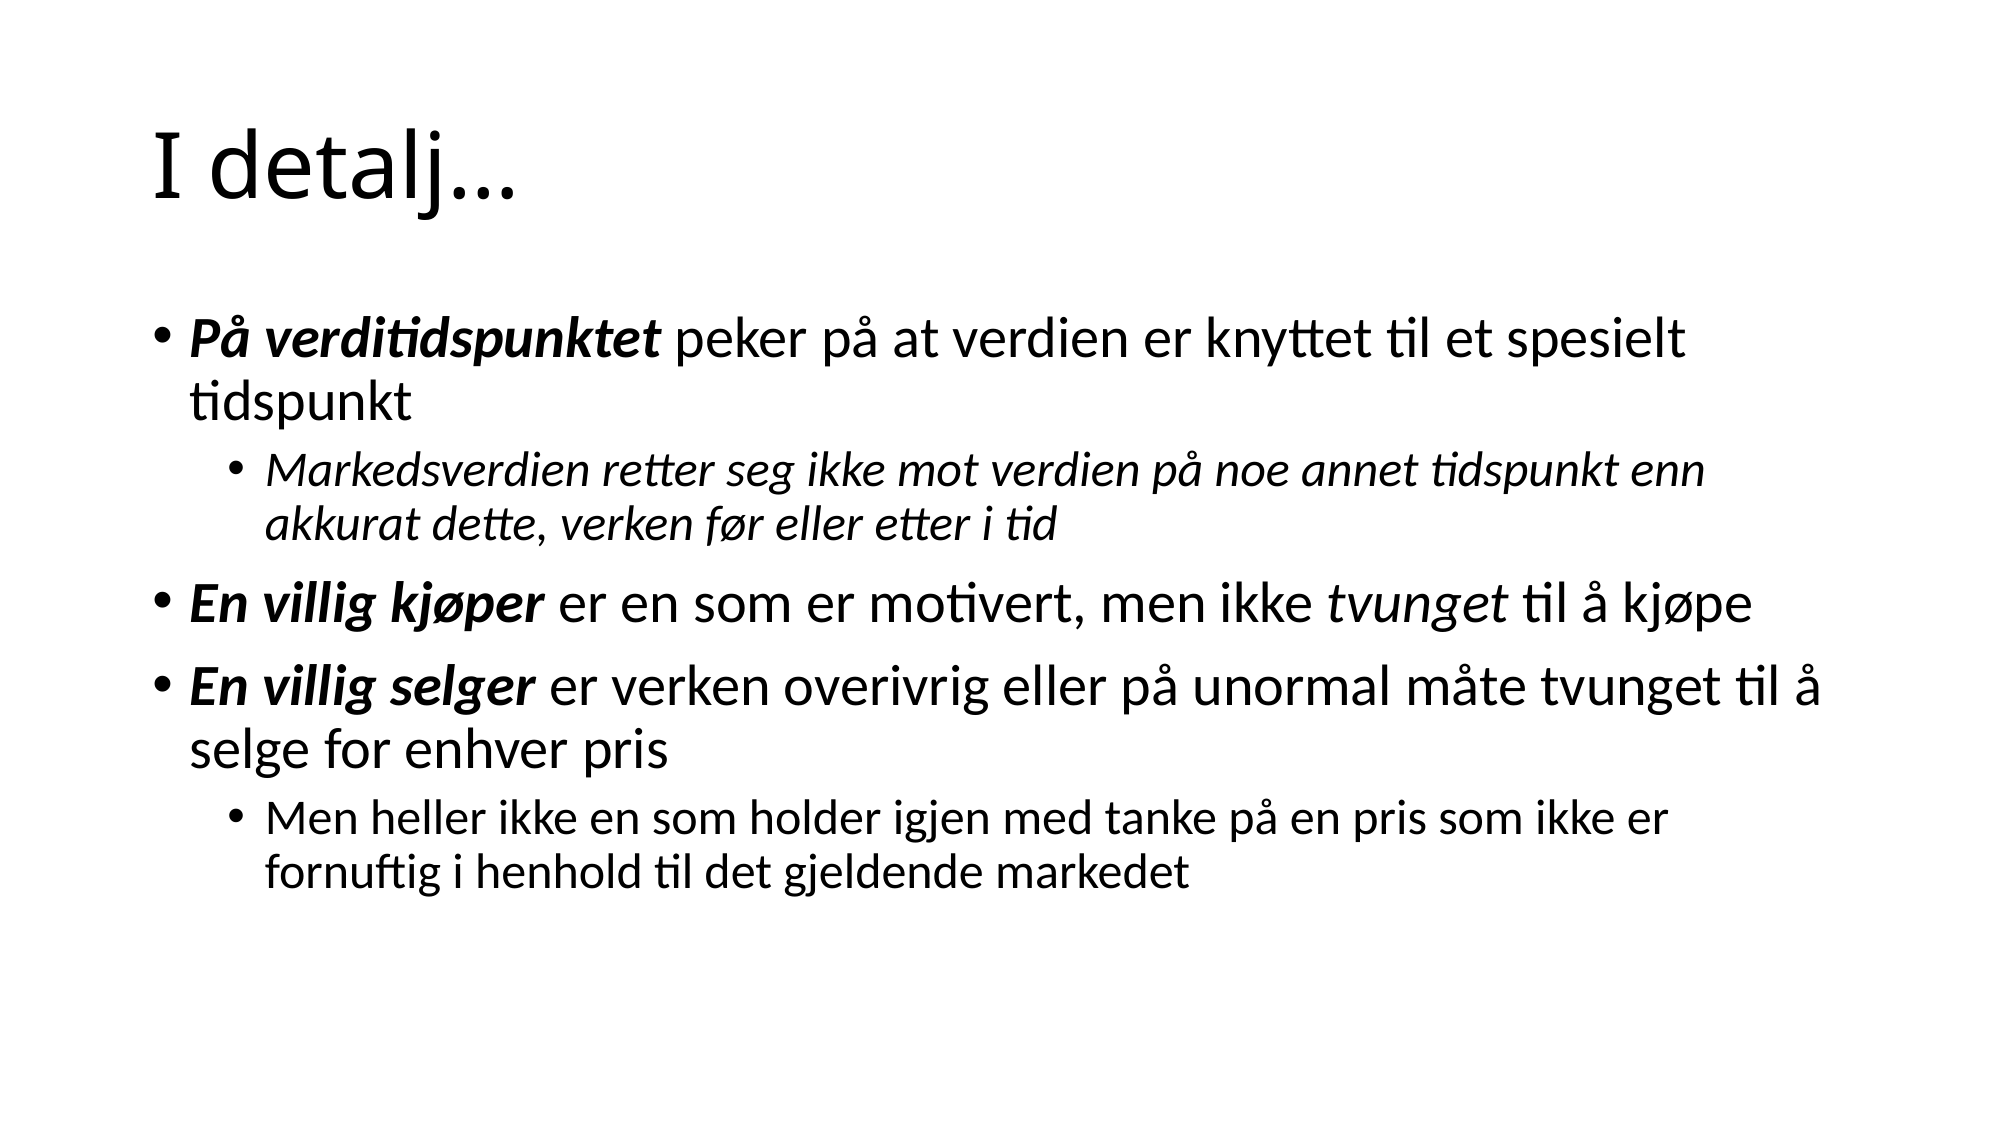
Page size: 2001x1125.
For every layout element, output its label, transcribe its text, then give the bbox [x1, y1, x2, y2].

title I detalj… [137, 59, 1863, 278]
list På verditidspunktet peker på at verdien er knyttet til et spesielt tidspunkt Markedsverdien retter seg ikke mot verdien på noe annet tidspunkt enn akkurat dette, verken før eller etter i tid En villig kjøper er en som er motivert, men ikke tvunget til å kjøpe En villig selger er verken overivrig eller på unormal måte tvunget til å selge for enhver pris Men heller ikke en som holder igjen med tanke på en pris som ikke er fornuftig i henhold til det gjeldende markedet [137, 299, 1863, 1014]
